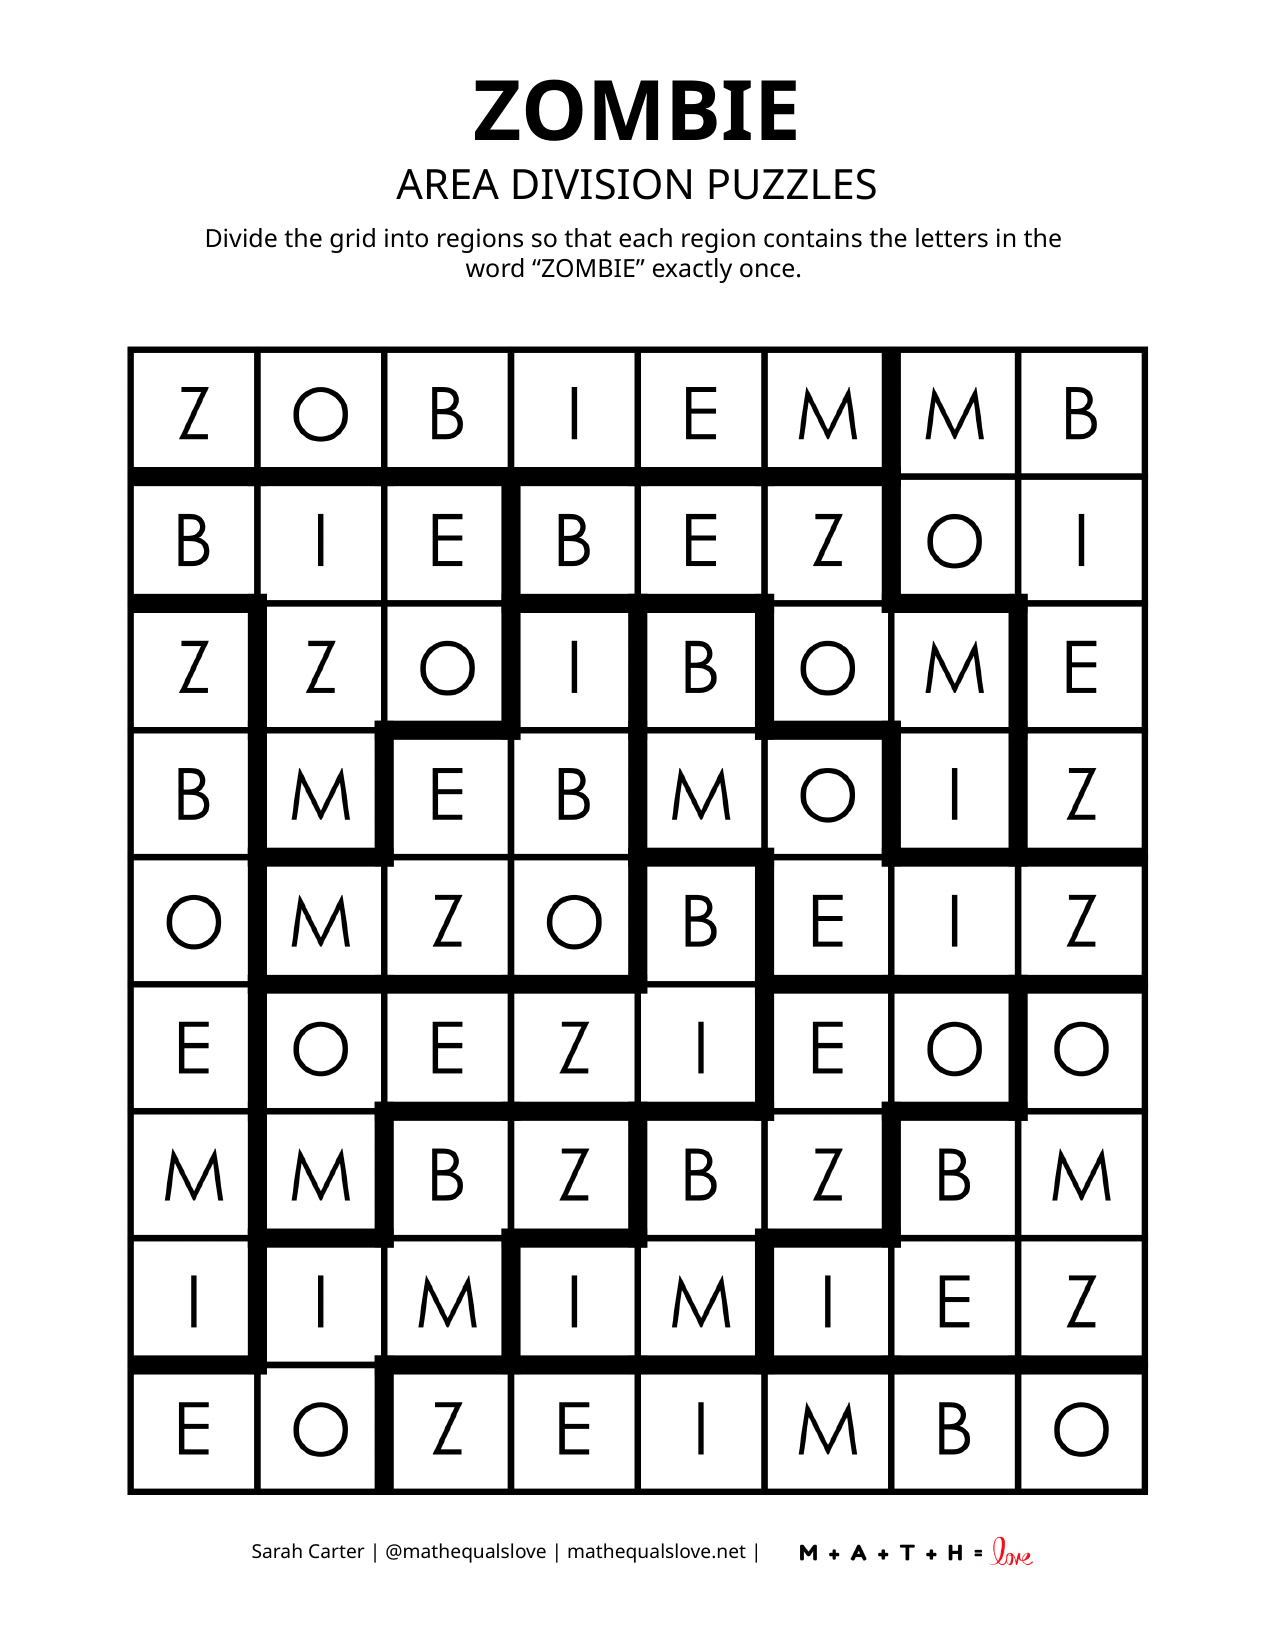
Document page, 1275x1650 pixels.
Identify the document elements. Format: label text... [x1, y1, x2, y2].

text_box Divide the grid into regions so that each region contains the letters in the word “ZOMBIE” exactly once. [0, 214, 1275, 290]
text_box Sarah Carter | @mathequalslove | mathequalslove.net | [236, 1532, 1071, 1570]
text_box ZOMBIE AREA DIVISION PUZZLES [77, 50, 1198, 214]
picture [790, 1534, 1039, 1569]
picture [123, 342, 1152, 1498]
